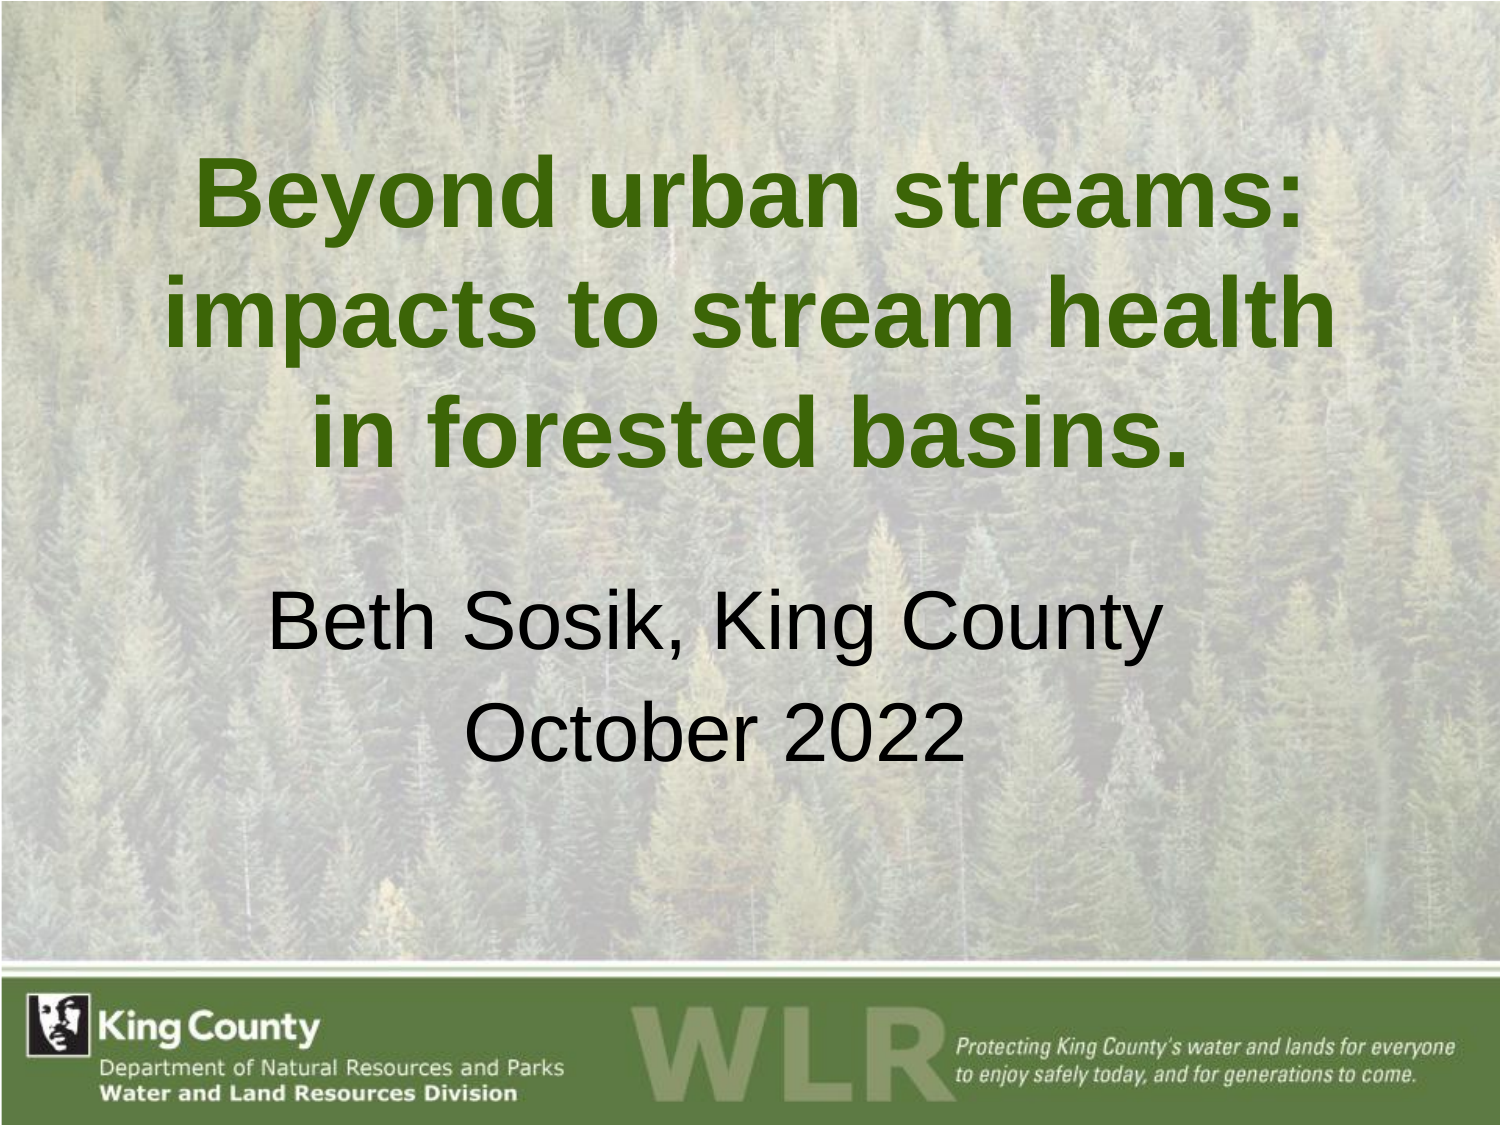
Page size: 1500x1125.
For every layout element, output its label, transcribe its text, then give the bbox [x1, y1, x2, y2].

subtitle Beth Sosik, King County October 2022 [211, 558, 1221, 847]
picture [1, 1, 1500, 1125]
title Beyond urban streams: impacts to stream health in forested basins. [127, 127, 1375, 496]
